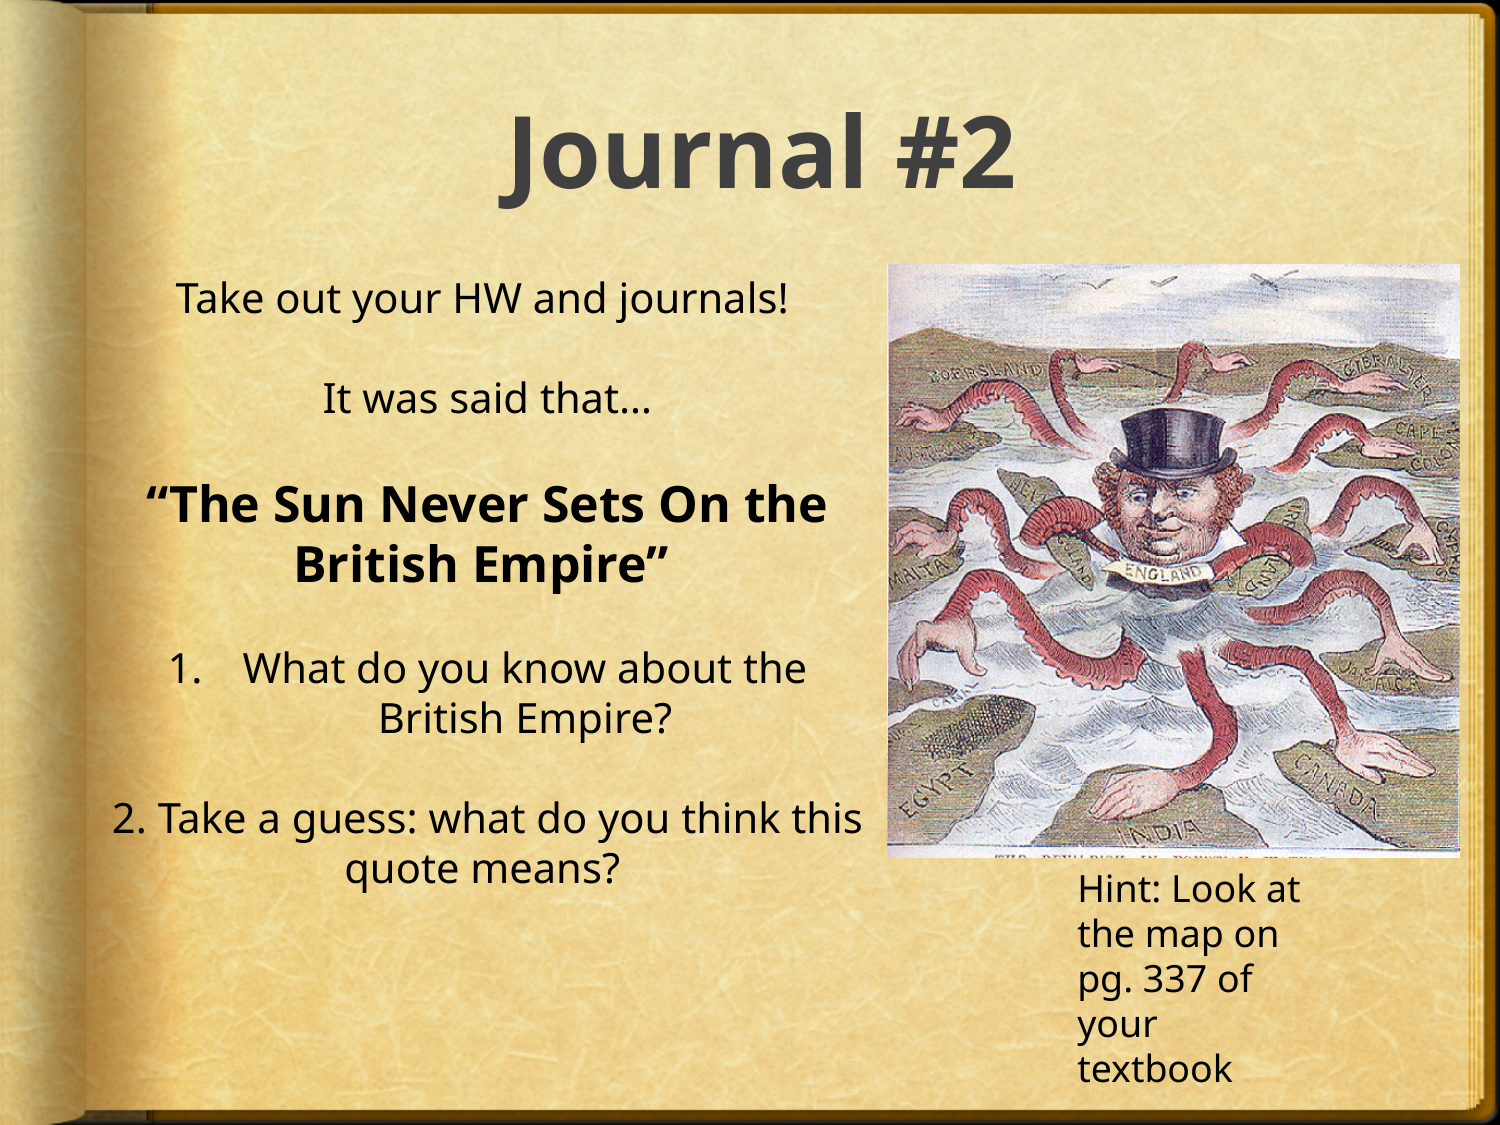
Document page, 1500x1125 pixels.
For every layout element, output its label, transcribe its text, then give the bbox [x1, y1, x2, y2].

text_box Hint: Look at the map on pg. 337 of your textbook [1062, 859, 1335, 1098]
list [886, 263, 1461, 859]
picture [0, 0, 1500, 1125]
title Journal #2 [178, 45, 1372, 264]
text_box Take out your HW and journals! It was said that… “The Sun Never Sets On the British Empire” What do you know about the British Empire? 2. Take a guess: what do you think this quote means? [87, 264, 888, 900]
